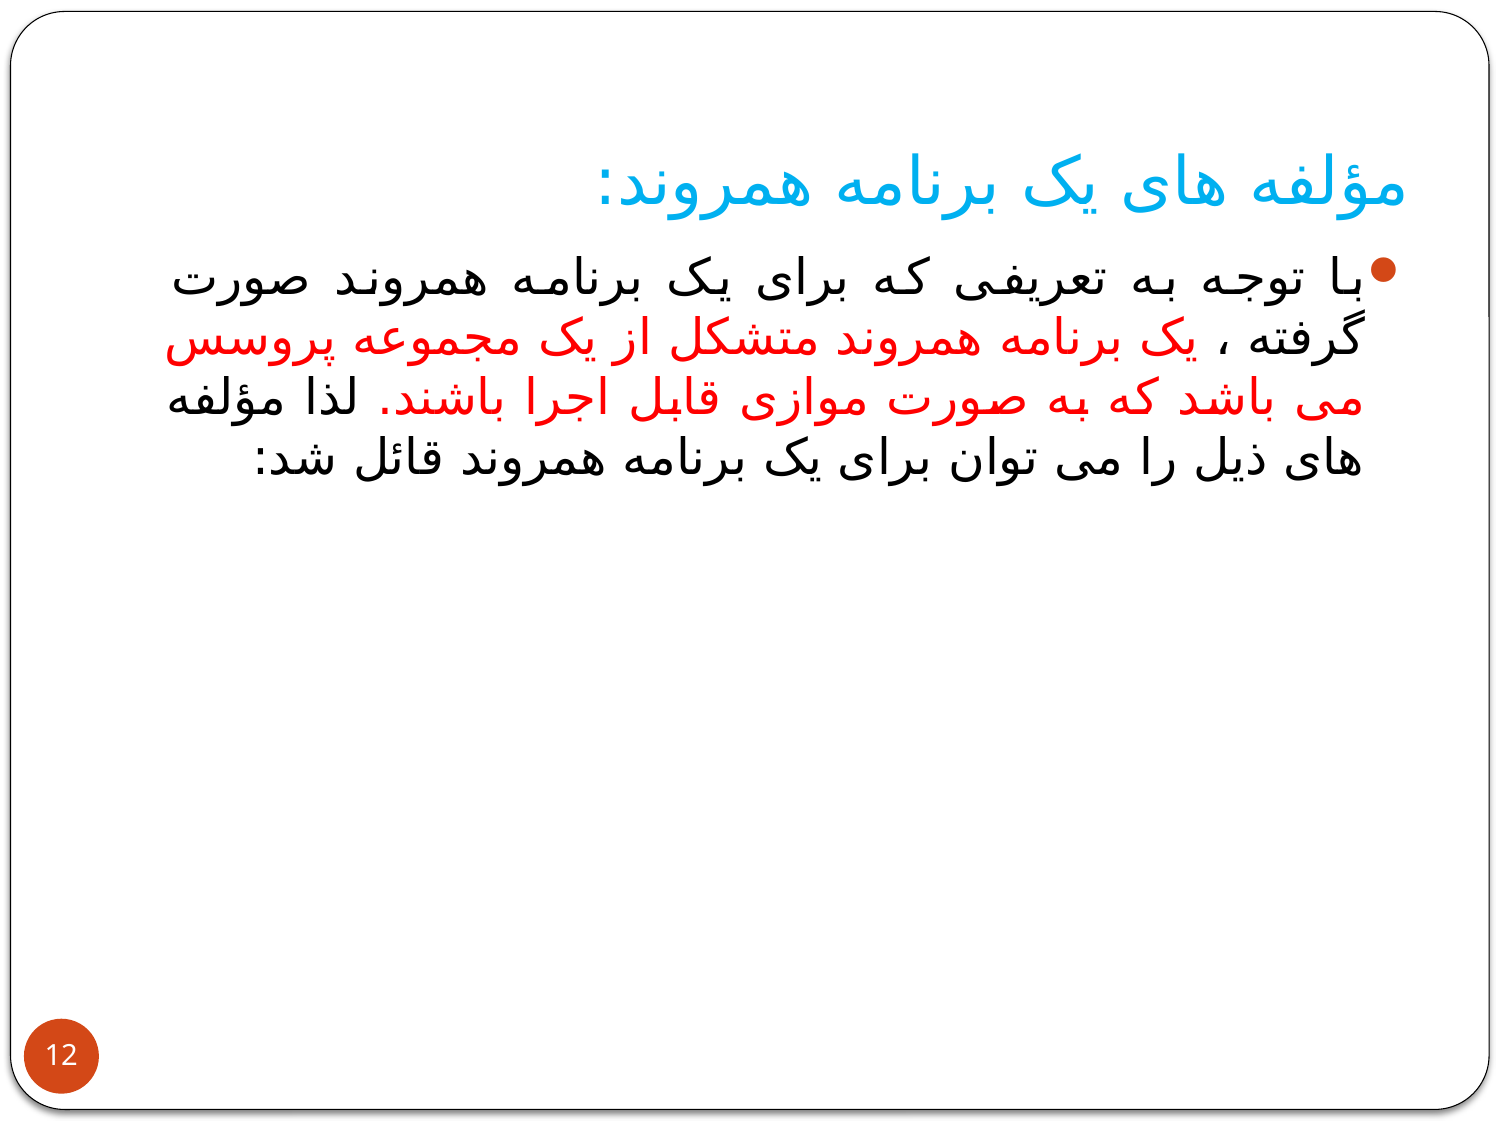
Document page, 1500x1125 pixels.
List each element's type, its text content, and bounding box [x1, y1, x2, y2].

title مؤلفه های یک برنامه همروند: [150, 45, 1425, 233]
slide_number 12 [23, 1018, 99, 1094]
list با توجه به تعریفی که برای یک برنامه همروند صورت گرفته ، یک برنامه همروند متشکل از یک مجموعه پروسس می باشد که به صورت موازی قابل اجرا باشند. لذا مؤلفه های ذیل را می توان برای یک برنامه همروند قائل شد: [150, 237, 1425, 988]
